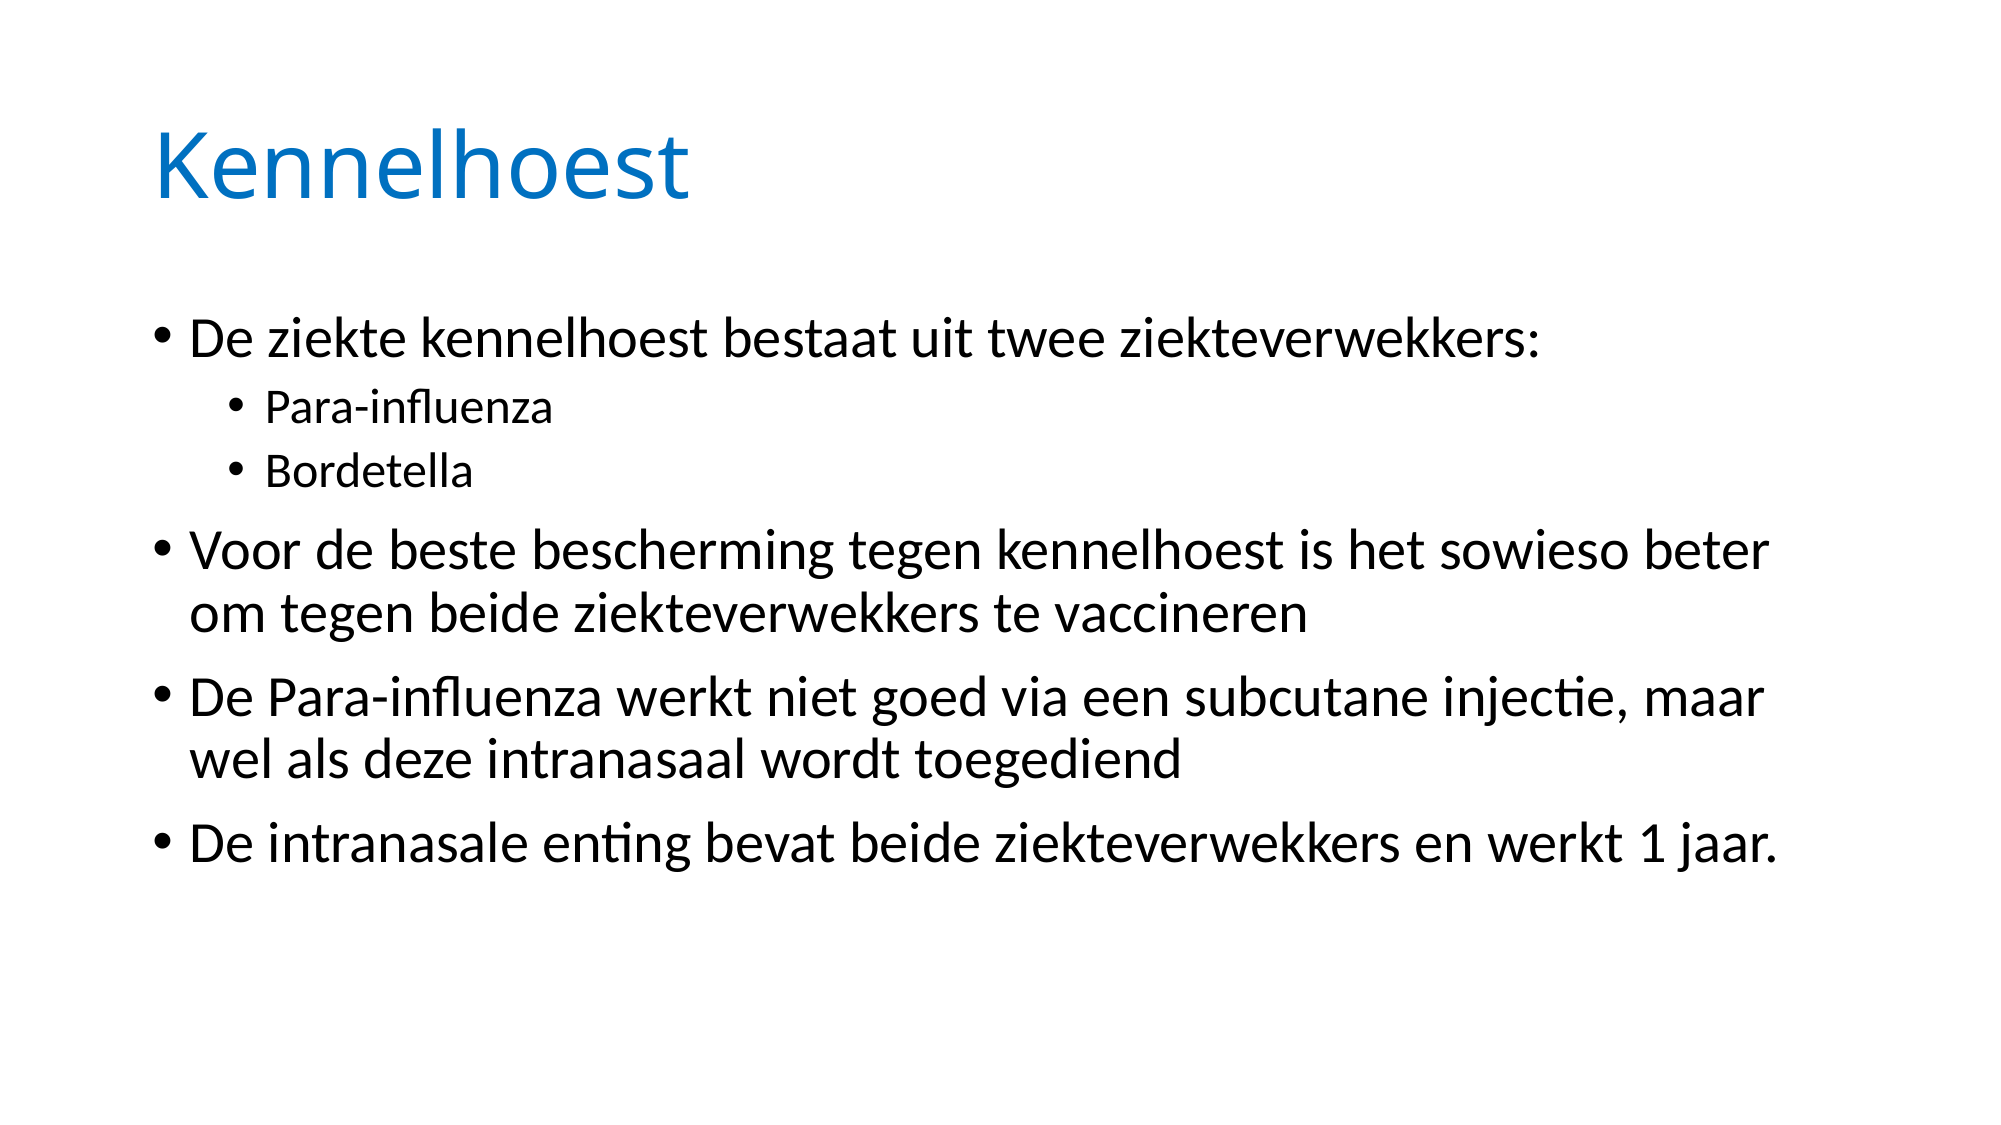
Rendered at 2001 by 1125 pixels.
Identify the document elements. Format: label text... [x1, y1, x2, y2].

title Kennelhoest [137, 59, 1863, 278]
list De ziekte kennelhoest bestaat uit twee ziekteverwekkers: Para-influenza Bordetella Voor de beste bescherming tegen kennelhoest is het sowieso beter om tegen beide ziekteverwekkers te vaccineren De Para-influenza werkt niet goed via een subcutane injectie, maar wel als deze intranasaal wordt toegediend De intranasale enting bevat beide ziekteverwekkers en werkt 1 jaar. [137, 299, 1863, 1014]
